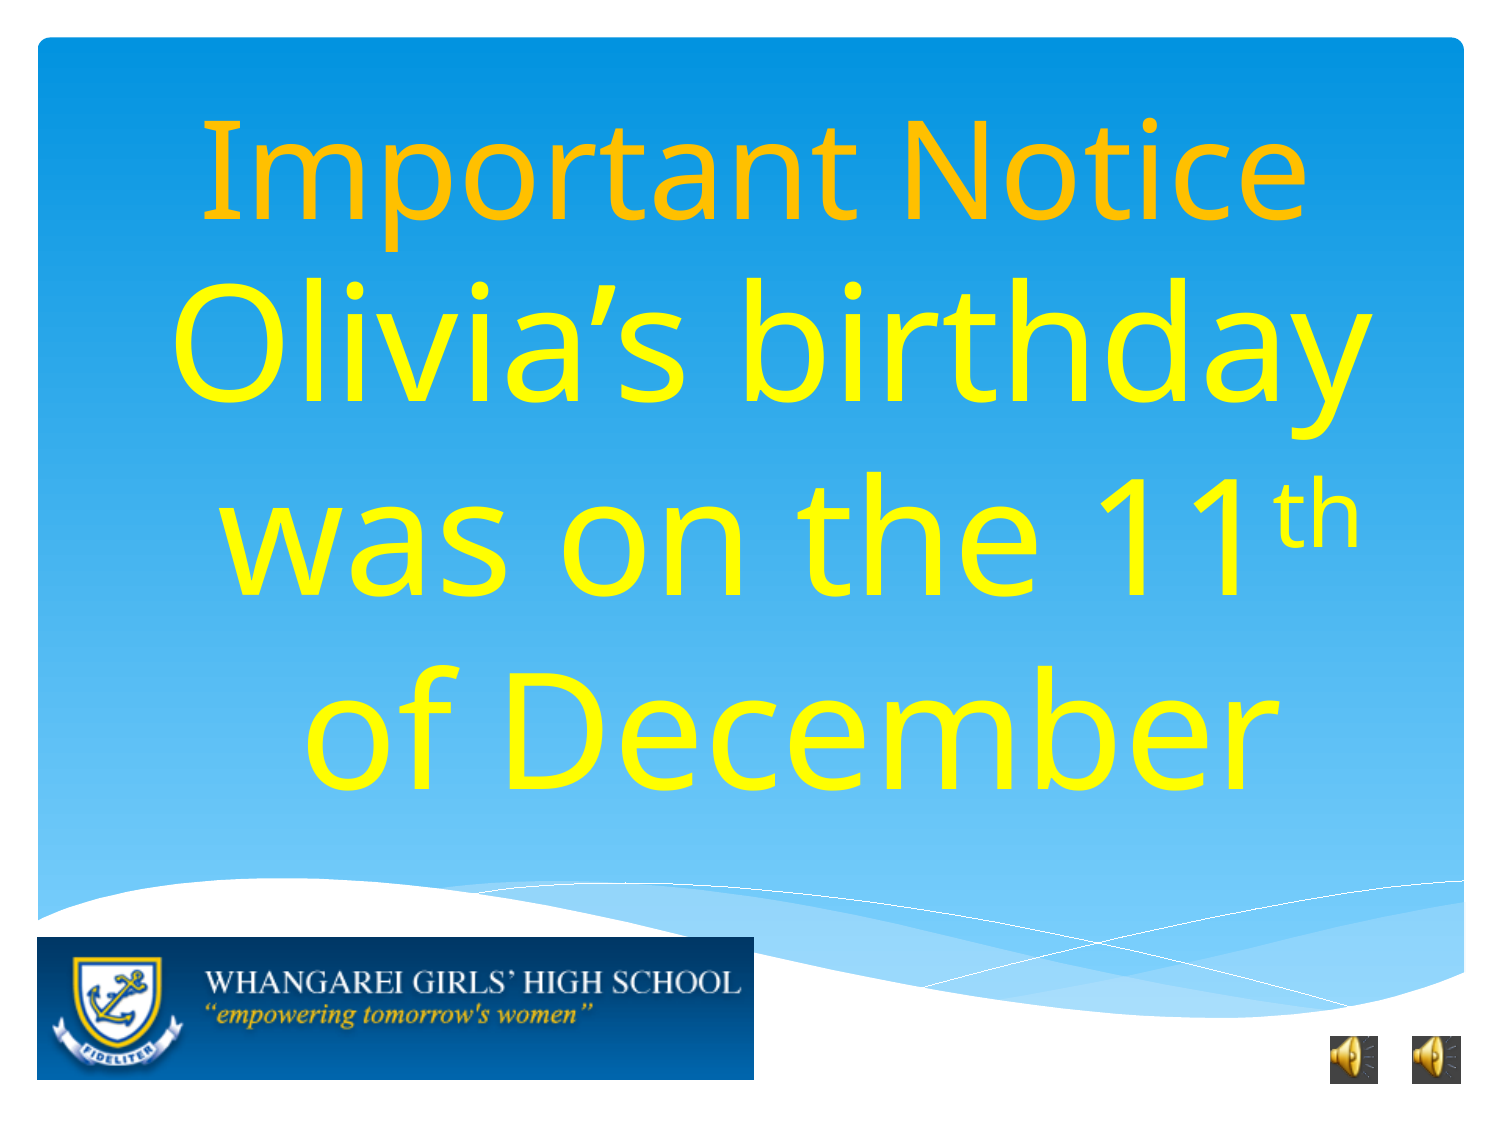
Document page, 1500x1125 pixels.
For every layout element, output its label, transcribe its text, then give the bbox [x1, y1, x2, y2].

text_box Important Notice [149, 37, 1362, 255]
text_box Olivia’s birthday was on the 11th of December [149, 231, 1391, 963]
picture [1328, 1034, 1380, 1086]
picture [37, 937, 754, 1080]
picture [1411, 1034, 1462, 1086]
